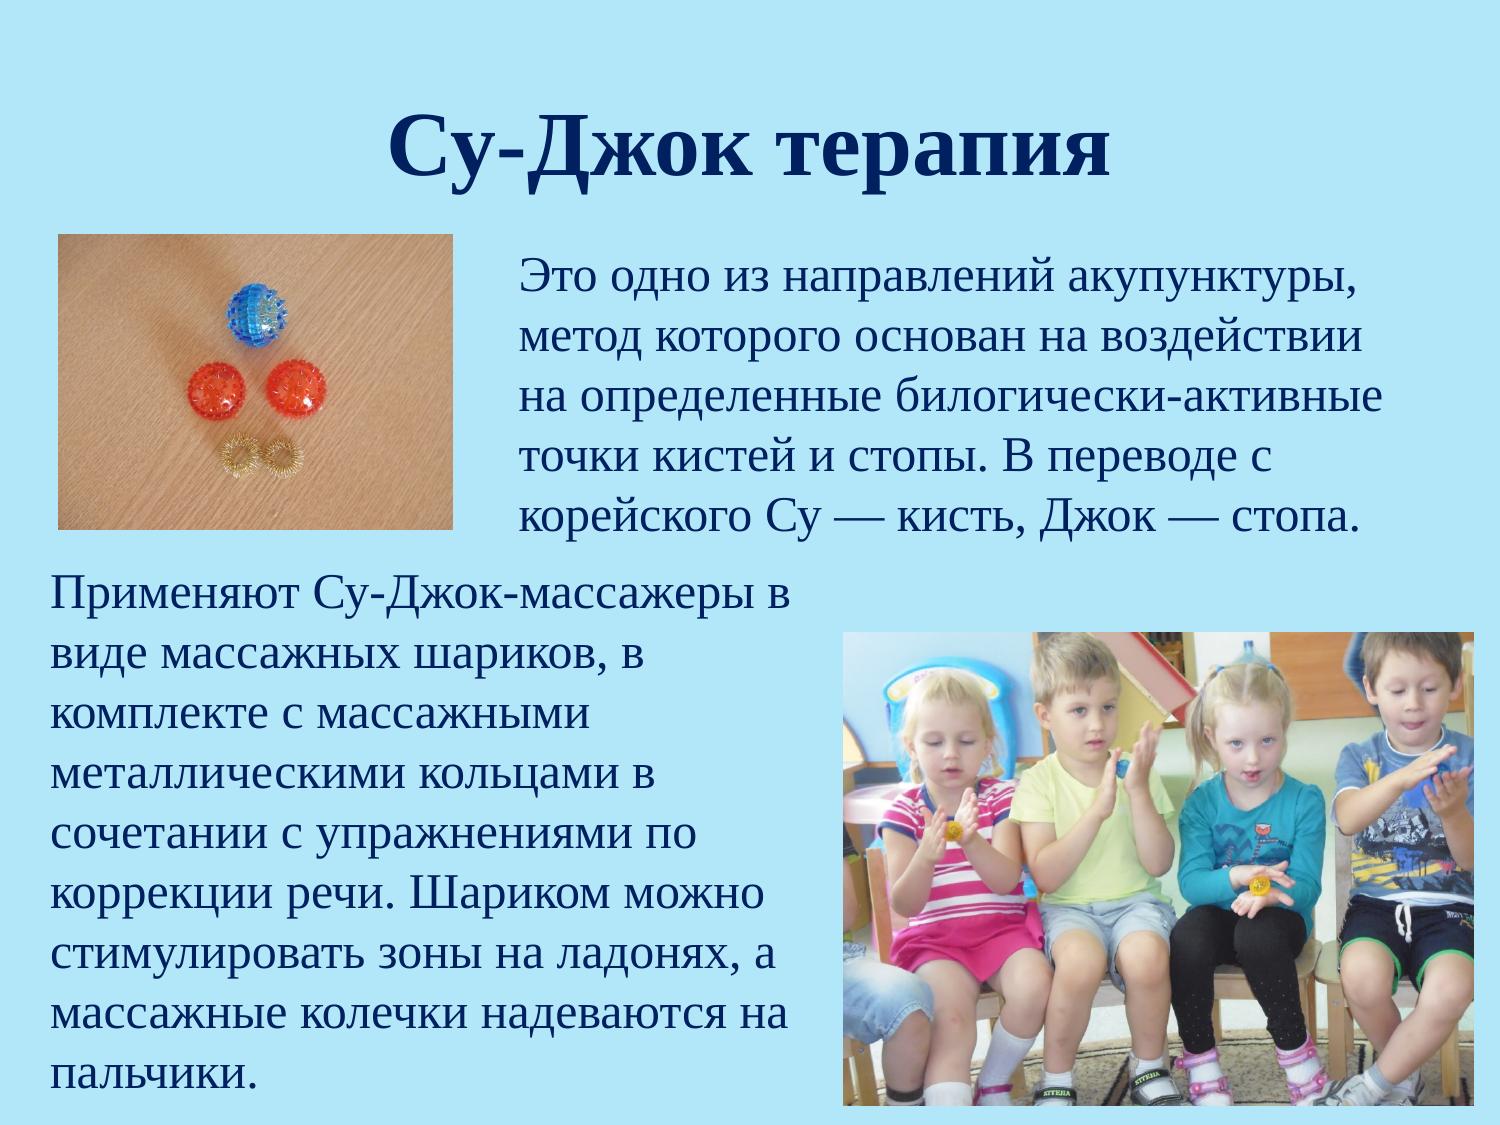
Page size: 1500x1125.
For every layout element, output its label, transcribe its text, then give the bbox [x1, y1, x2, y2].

title Су-Джок терапия [75, 45, 1425, 233]
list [843, 632, 1474, 1106]
text_box Применяют Су-Джок-массажеры в виде массажных шариков, в комплекте с массажными металлическими кольцами в сочетании с упражнениями по коррекции речи. Шариком можно стимулировать зоны на ладонях, а массажные колечки надеваются на пальчики. [35, 550, 821, 1106]
picture [58, 234, 453, 530]
text_box Это одно из направлений акупунктуры, метод которого основан на воздействии на определенные билогически-активные точки кистей и стопы. В переводе с корейского Су — кисть, Джок — стопа. [503, 234, 1418, 550]
